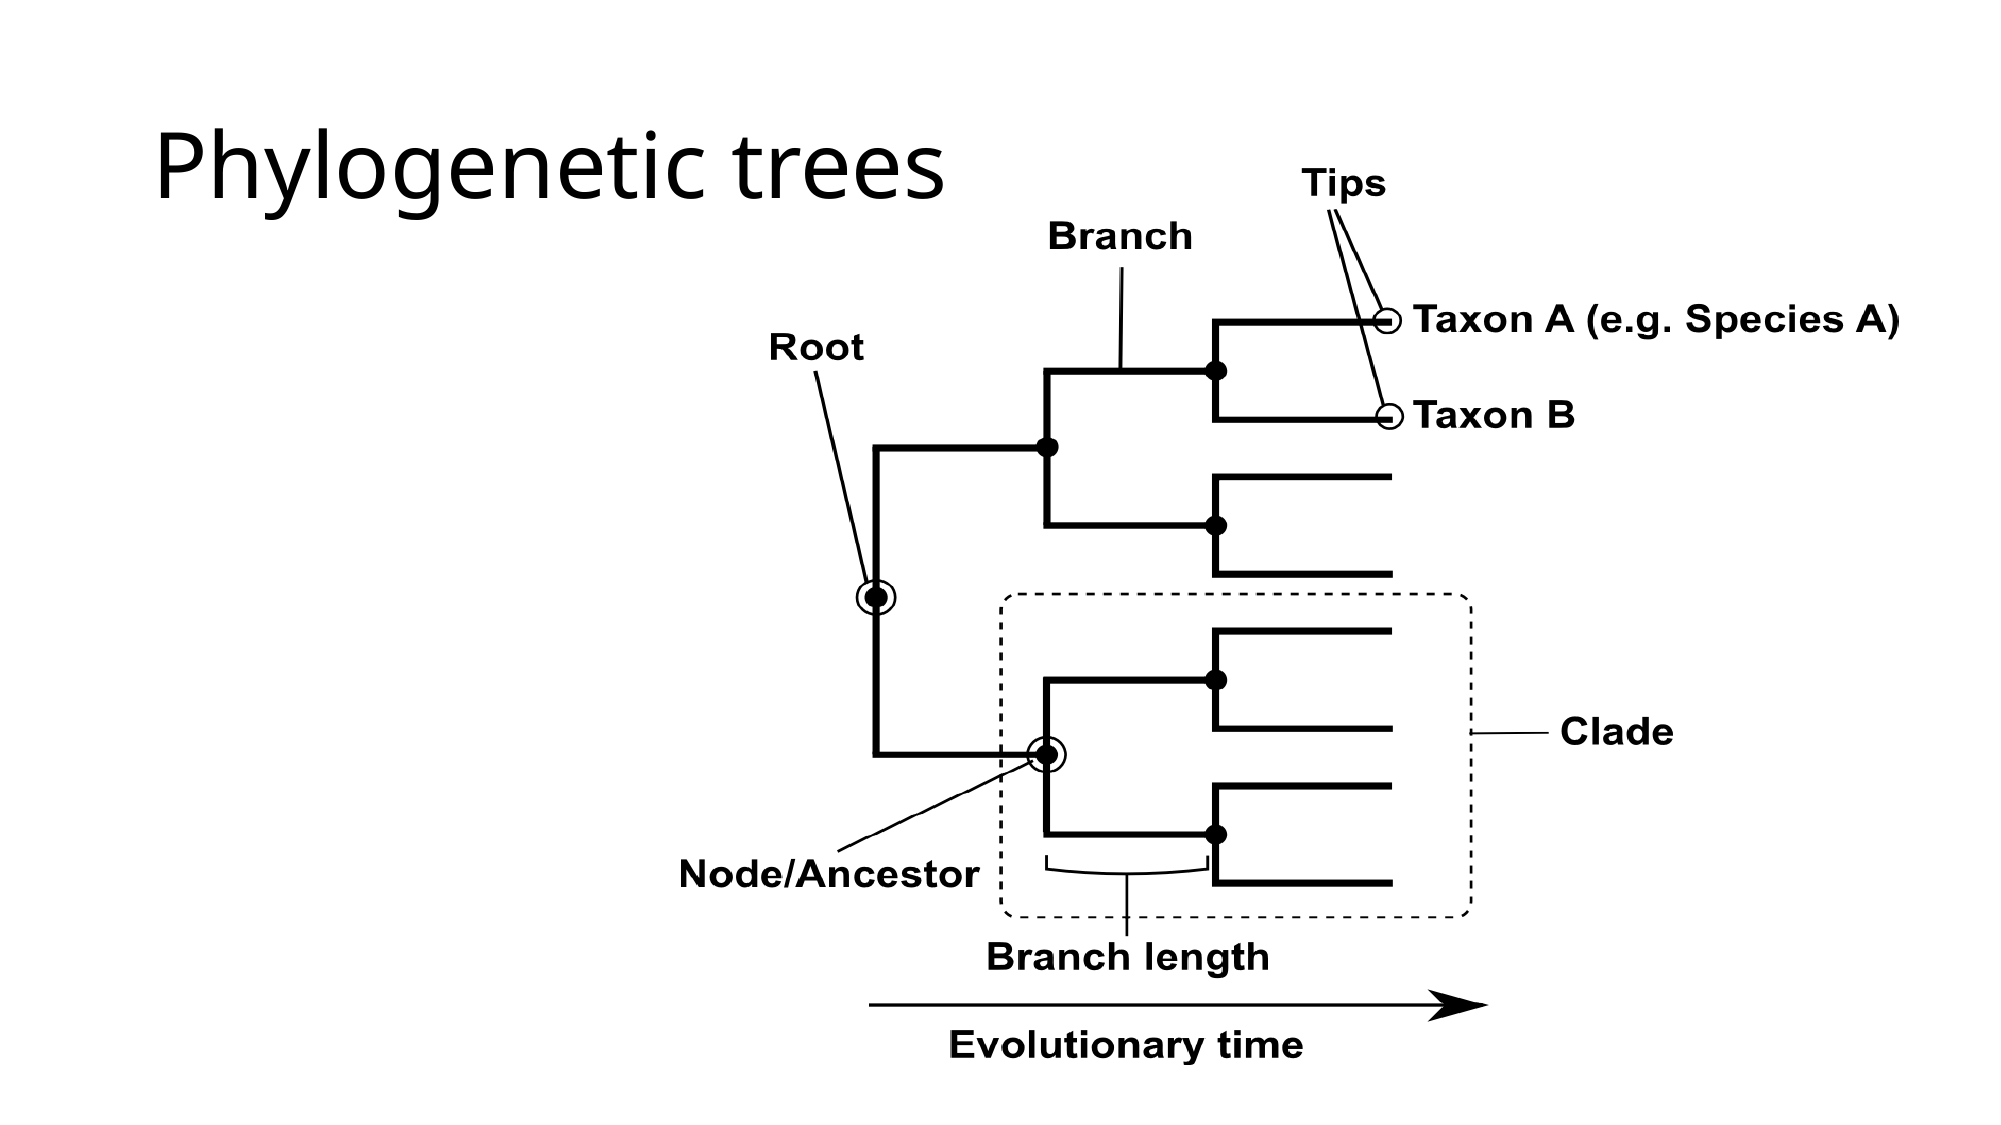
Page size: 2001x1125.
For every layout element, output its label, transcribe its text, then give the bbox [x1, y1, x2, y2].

picture [681, 168, 1899, 1065]
title Phylogenetic trees [137, 59, 1863, 278]
